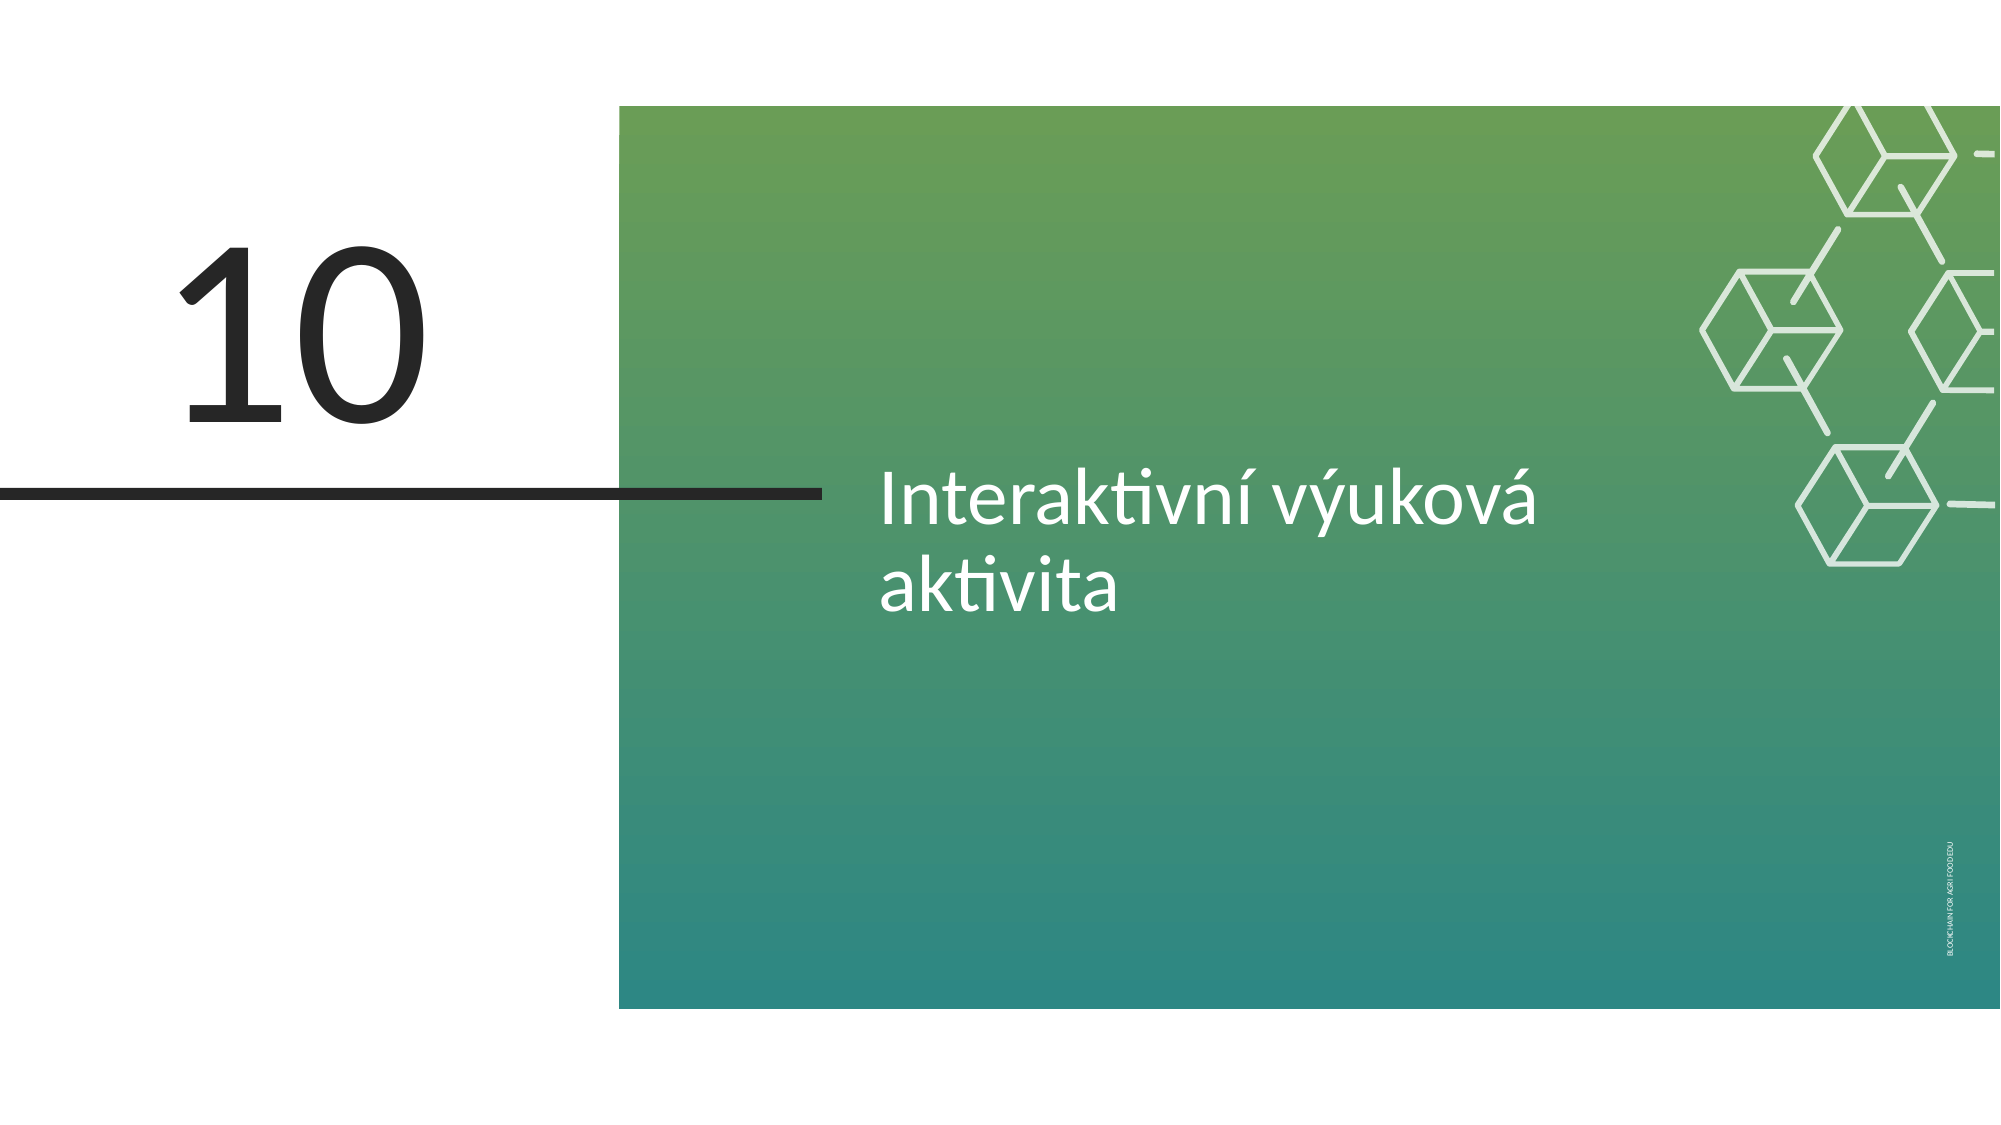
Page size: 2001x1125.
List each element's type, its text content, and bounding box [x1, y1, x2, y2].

list Interaktivní výuková aktivita [864, 446, 1709, 899]
list 10 [141, 180, 481, 277]
